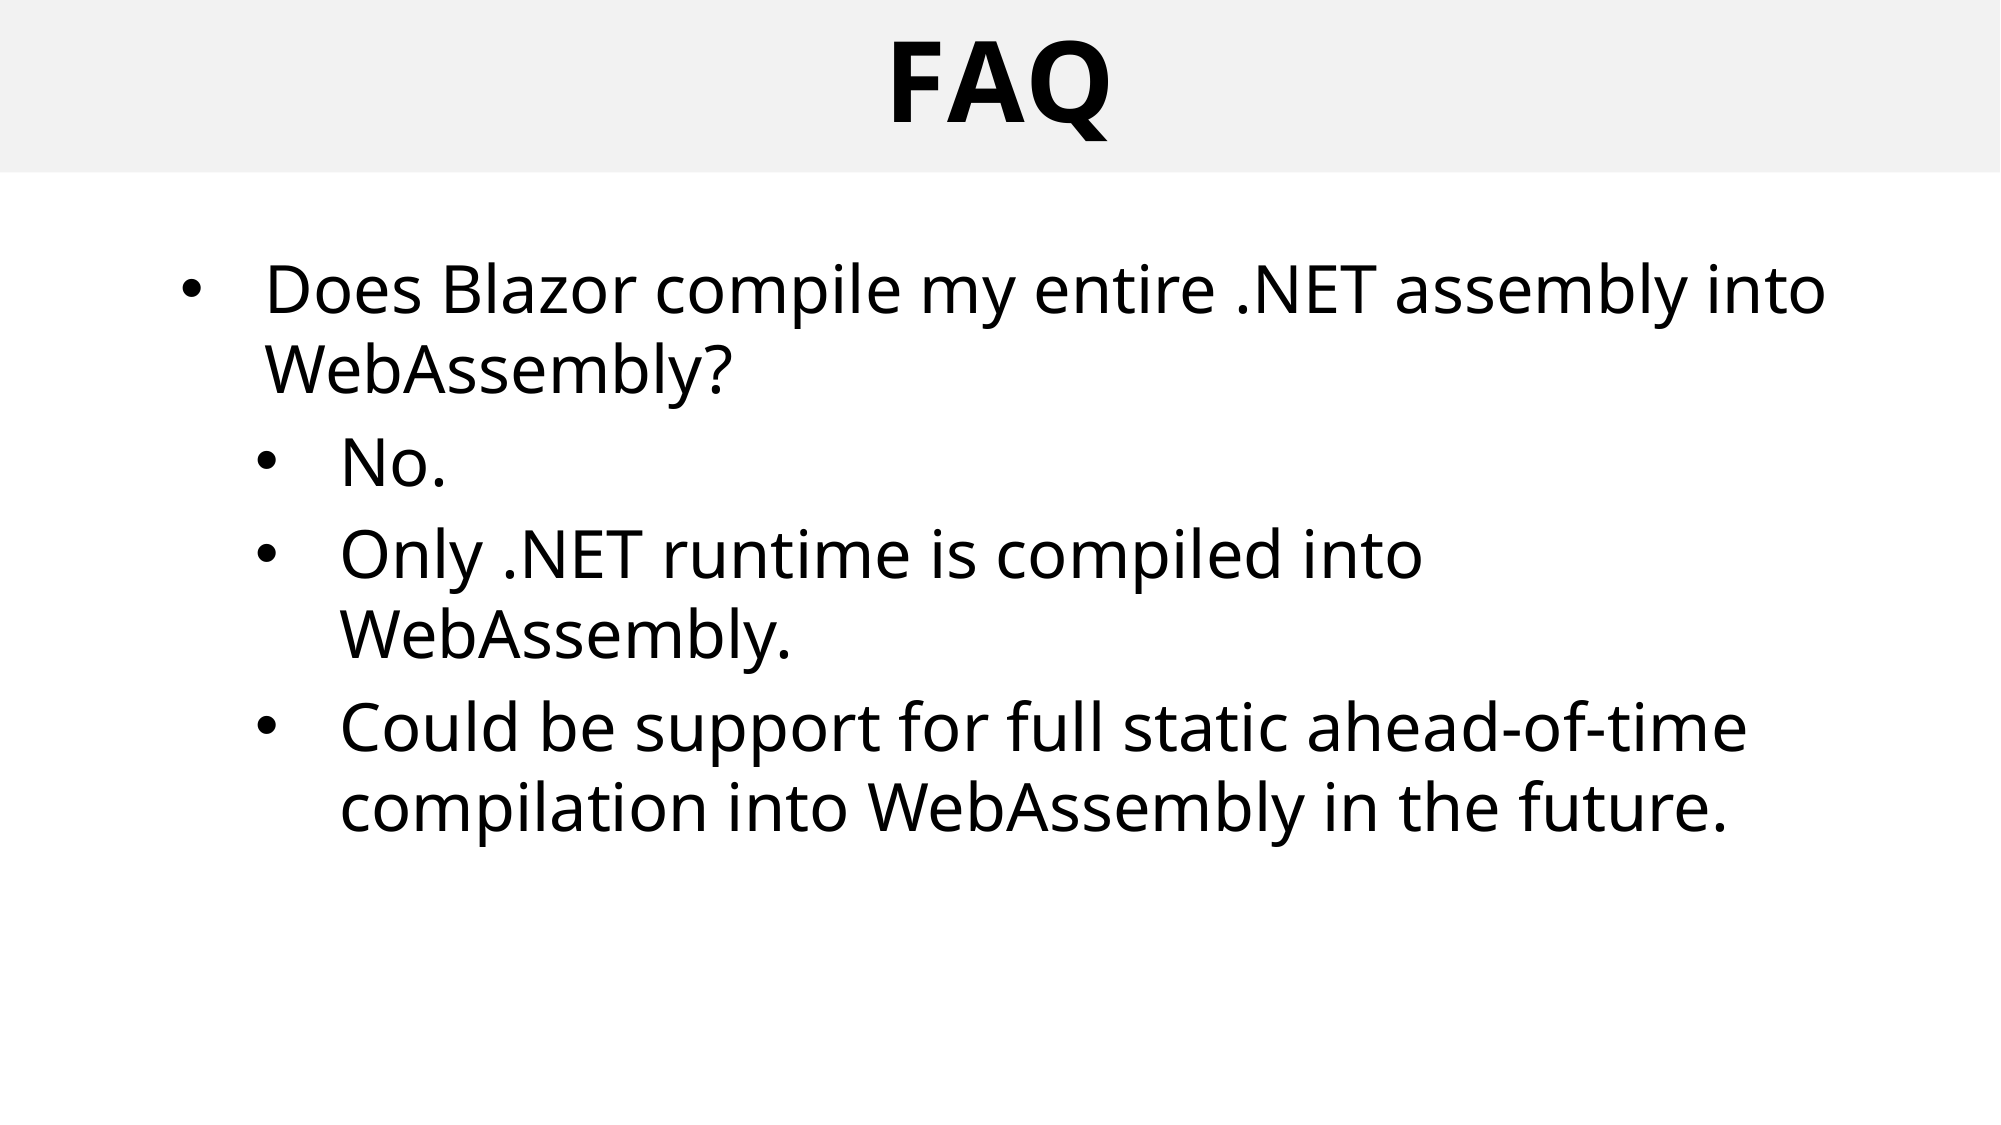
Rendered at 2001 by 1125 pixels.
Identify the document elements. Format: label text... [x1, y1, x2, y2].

title FAQ [0, 0, 2000, 172]
text_box Does Blazor compile my entire .NET assembly into WebAssembly? No. Only .NET runtime is compiled into WebAssembly. Could be support for full static ahead-of-time compilation into WebAssembly in the future. [0, 172, 2000, 920]
